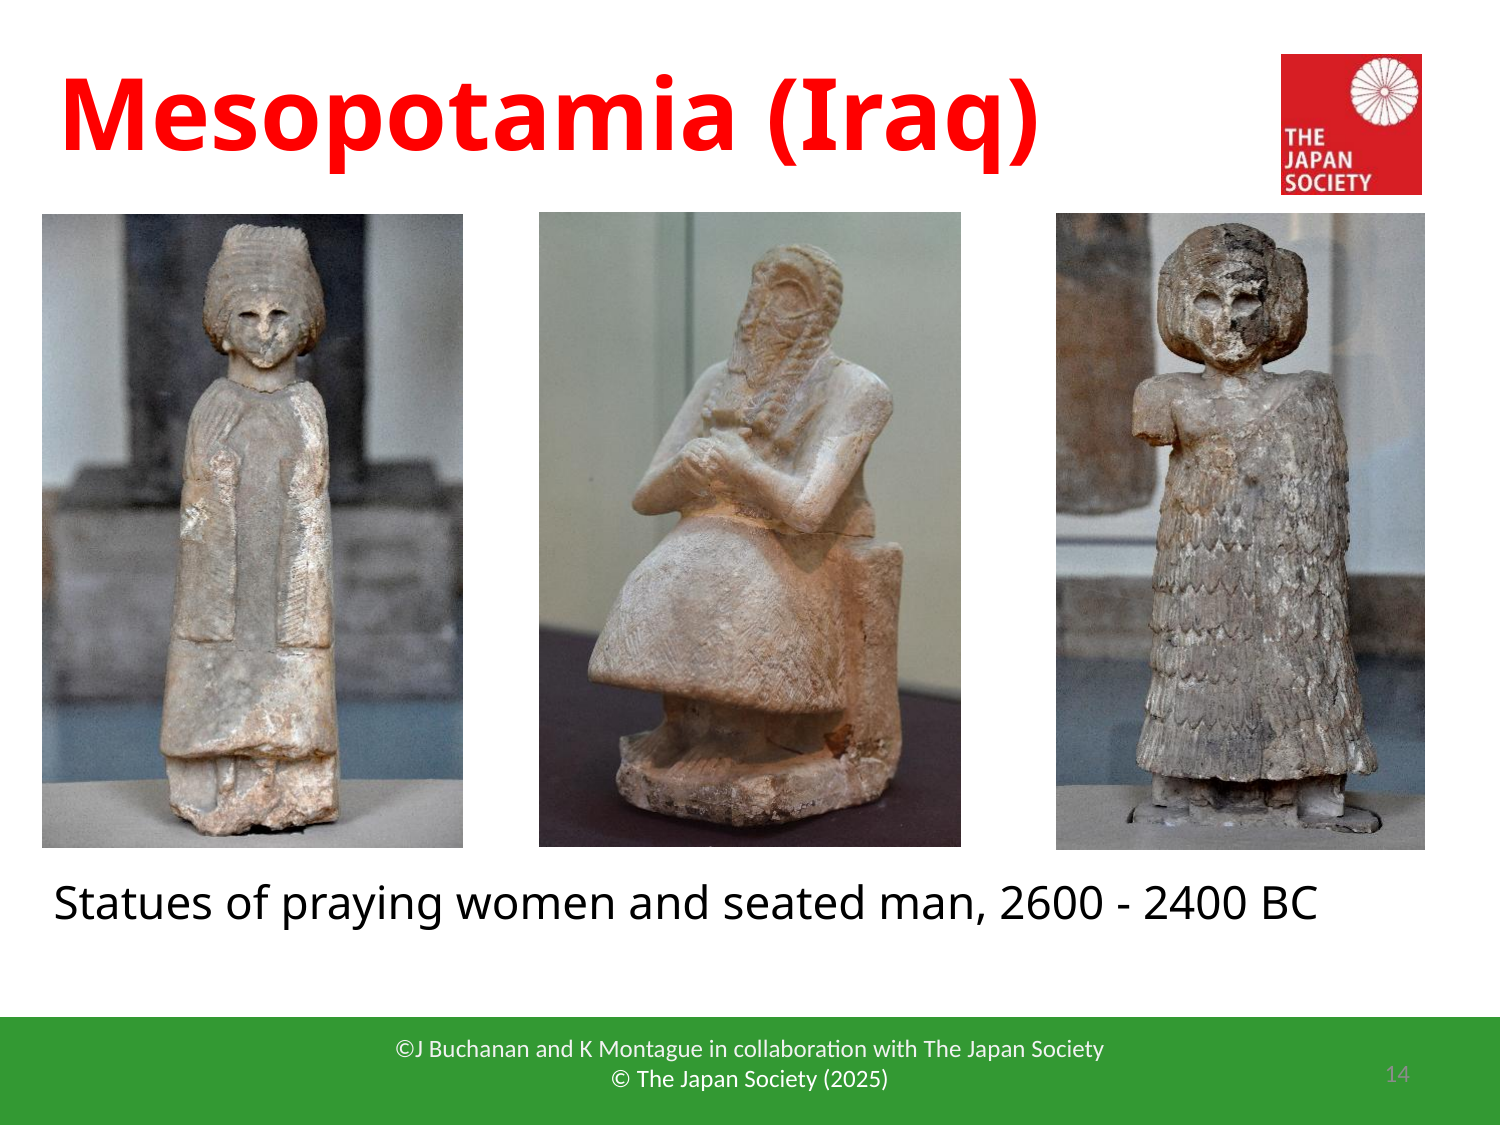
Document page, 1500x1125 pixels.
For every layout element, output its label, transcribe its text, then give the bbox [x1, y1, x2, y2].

picture [539, 212, 961, 847]
text_box [0, 1017, 1500, 1061]
text_box Statues of praying women and seated man, 2600 - 2400 BC [38, 866, 1425, 1008]
slide_number 14 [1074, 1042, 1425, 1061]
footer ©J Buchanan and K Montague in collaboration with The Japan Society © The Japan Society (2025) [0, 1061, 1500, 1125]
picture [42, 214, 463, 848]
picture [1281, 54, 1422, 195]
picture [1056, 213, 1425, 851]
text_box Mesopotamia (Iraq) [42, 42, 1171, 178]
